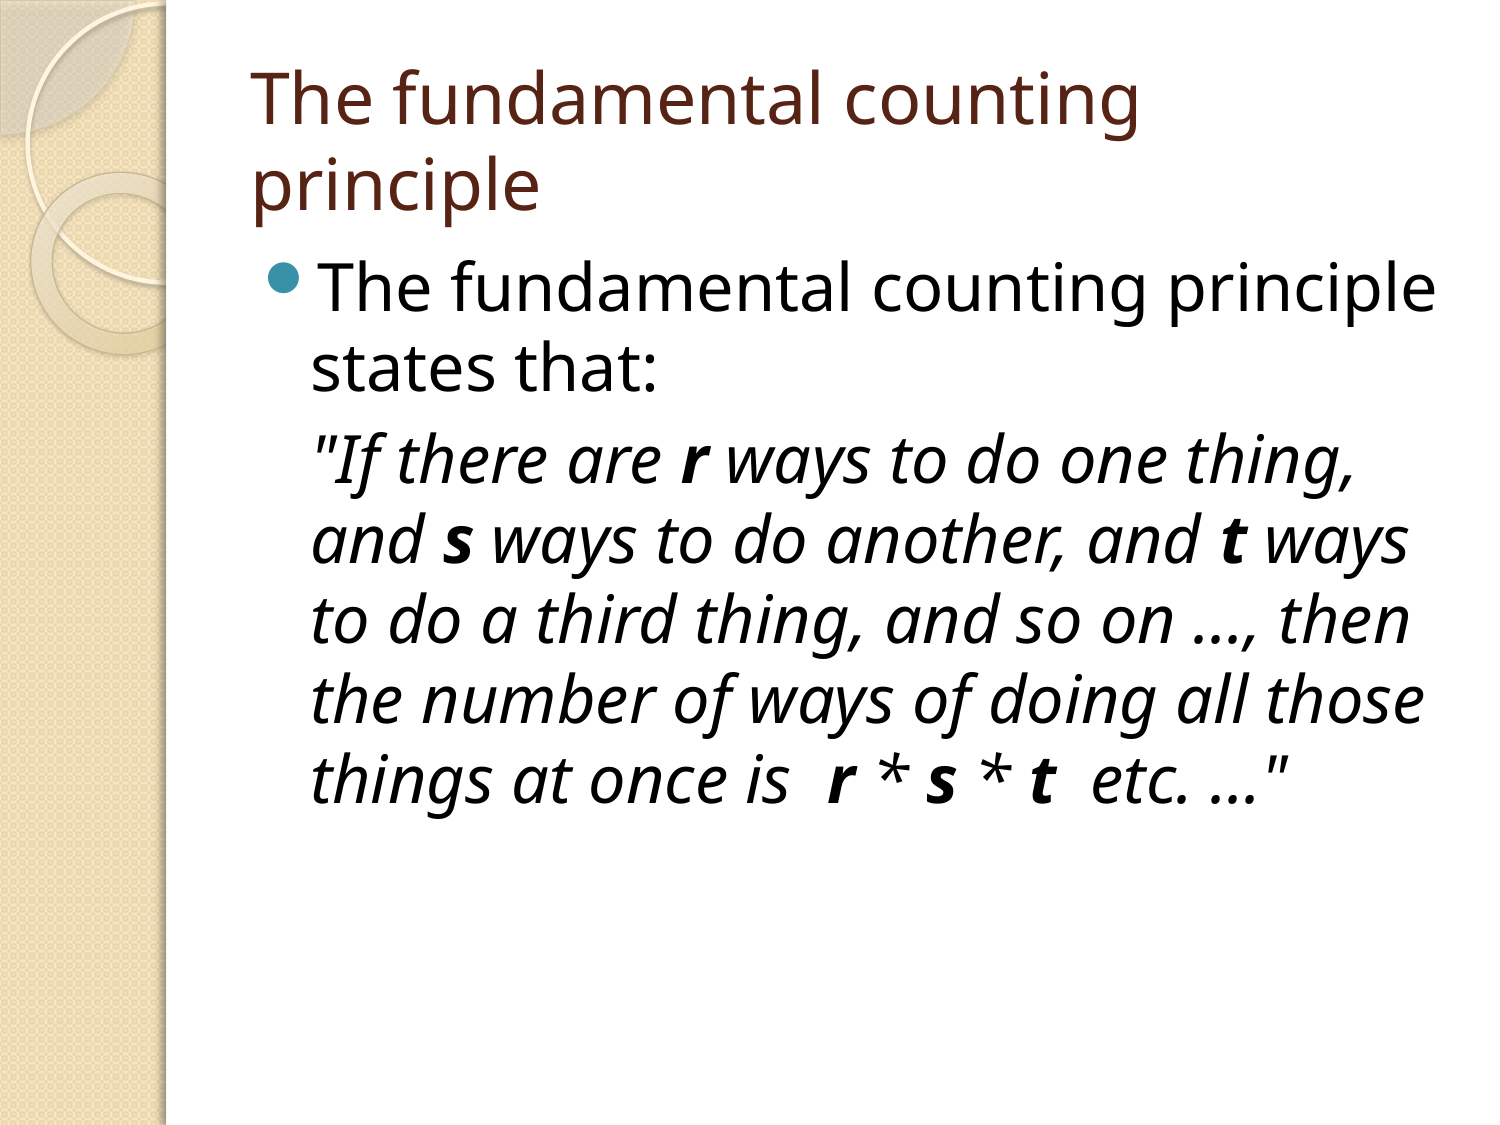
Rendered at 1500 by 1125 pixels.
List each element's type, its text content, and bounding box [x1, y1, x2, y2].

title The fundamental counting principle [235, 45, 1466, 233]
list The fundamental counting principle states that: "If there are r ways to do one thing, and s ways to do another, and t ways to do a third thing, and so on ..., then the number of ways of doing all those things at once is r * s * t etc. ..." [235, 237, 1466, 1025]
